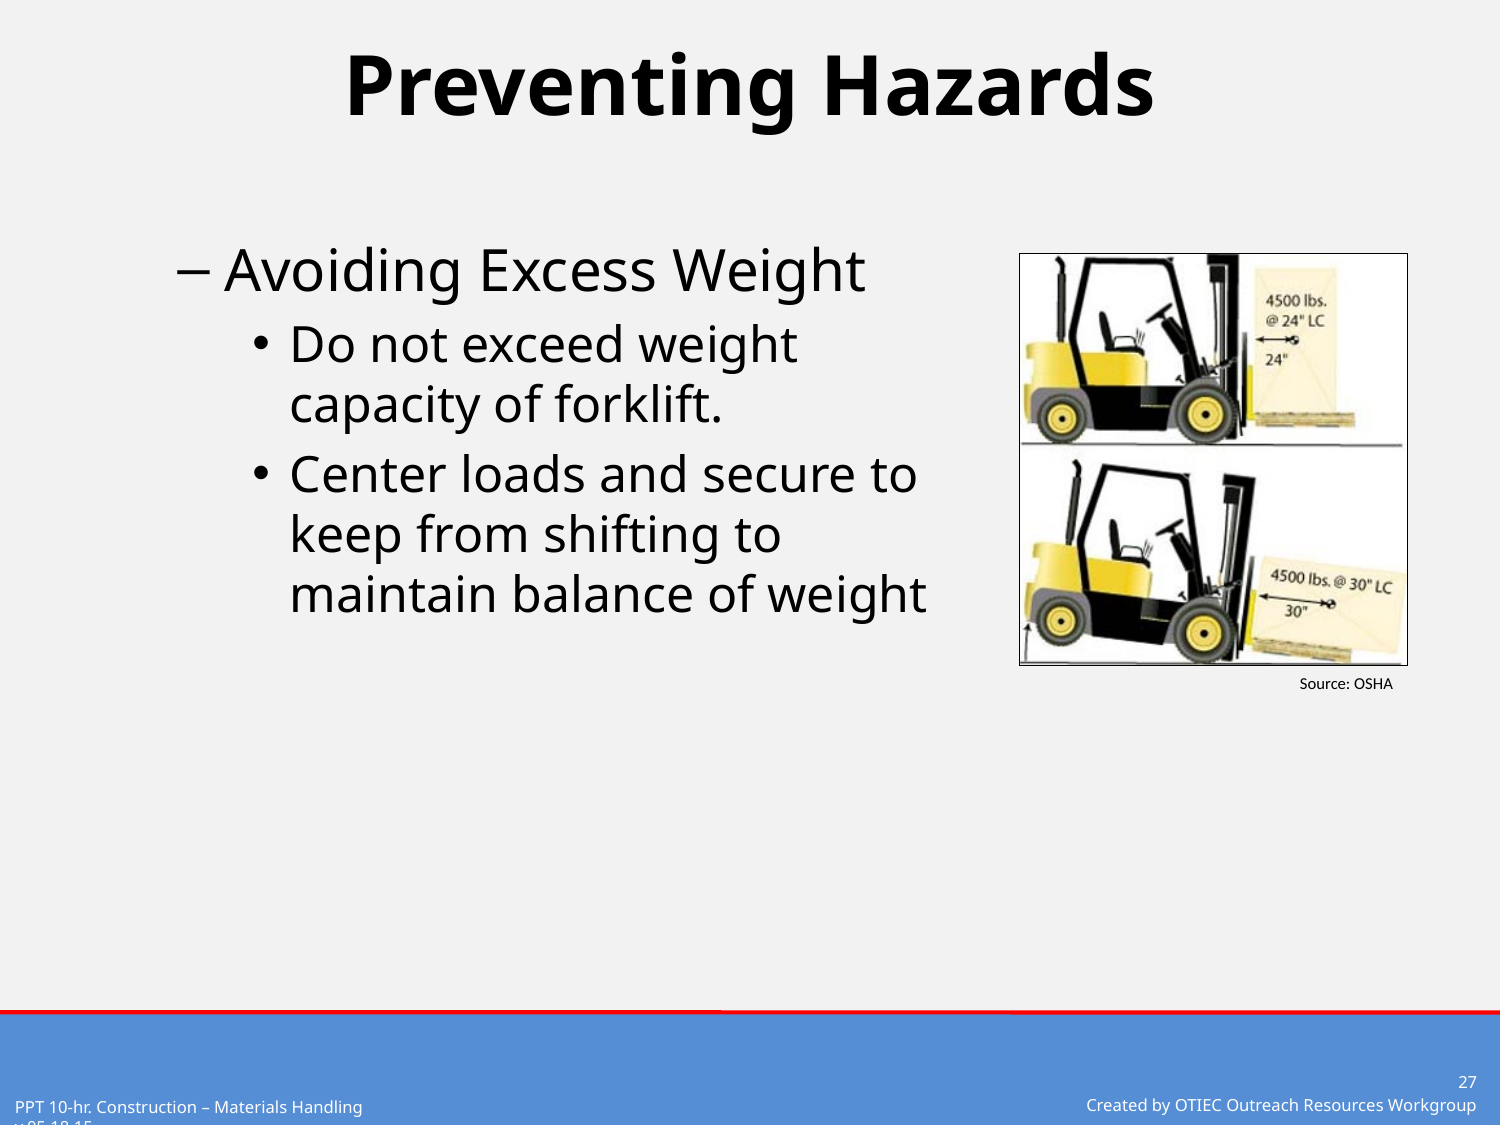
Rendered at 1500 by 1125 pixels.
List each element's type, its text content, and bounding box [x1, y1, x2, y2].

title Preventing Hazards [75, 24, 1425, 213]
text_box Source: OSHA [1145, 673, 1408, 701]
picture [1018, 253, 1409, 667]
list Avoiding Excess Weight Do not exceed weight capacity of forklift. Center loads and secure to keep from shifting to maintain balance of weight [87, 225, 1013, 969]
